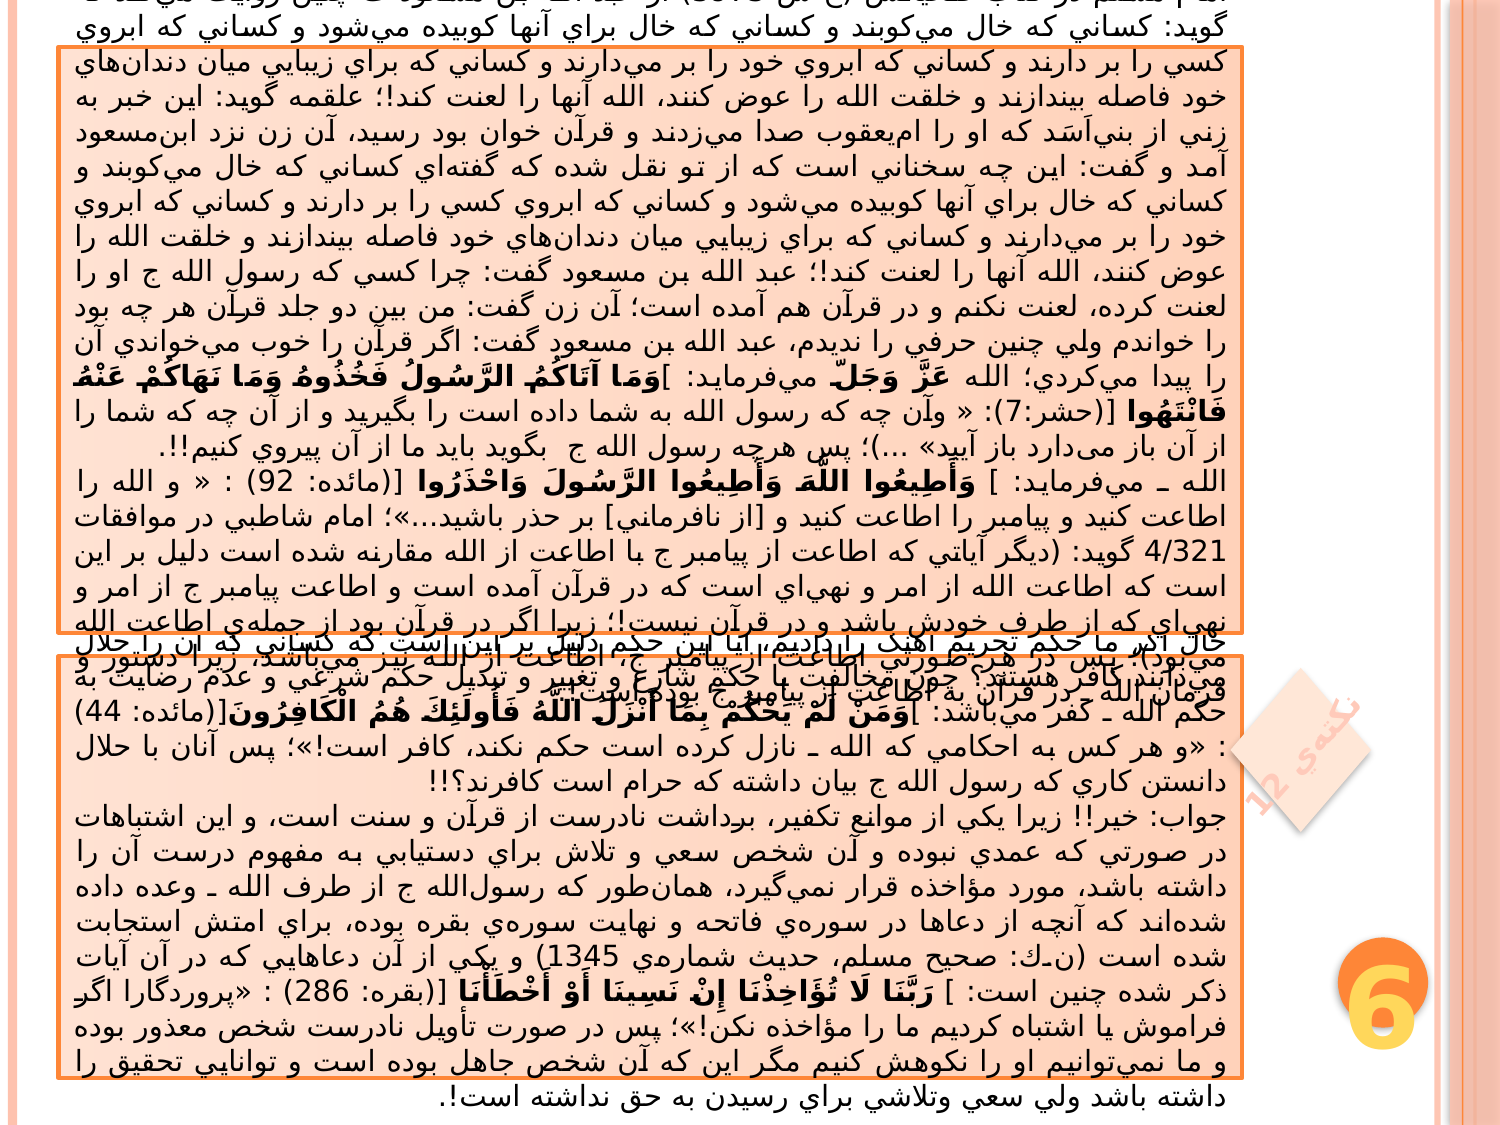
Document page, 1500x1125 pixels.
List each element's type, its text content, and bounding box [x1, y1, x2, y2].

text_box نكته‌ي 12 [1220, 667, 1385, 841]
text_box [1284, 732, 1373, 835]
text_box حال اگر ما حكم تحريم آهنگ را داديم، آيا اين حكم دليل بر اين است كه كساني كه آن را حلال مي‌دانند كافر هستند؟ چون مخالفت با حكم شارع و تغيير و تبديل حكم شرعي و عدم رضايت به حكم الله ـ كفر مي‌باشد: ]وَمَنْ لَمْ يَحْكُمْ بِمَا أَنْزَلَ اللَّهُ فَأُولَئِكَ هُمُ الْكَافِرُونَ[(مائده: 44) : «و هر كس به احكامي كه الله ـ نازل كرده است حكم نكند، كافر است!»؛ پس آنان با حلال دانستن كاري كه رسول الله‌ ج بيان داشته كه حرام است كافرند؟!! جواب: خير!! زيرا يكي از موانع تكفير، برداشت نادرست از قرآن و سنت است، و اين اشتباهات در صورتي كه عمدي نبوده و آن شخص سعي و تلاش براي دستيابي به مفهوم درست آن را داشته باشد، مورد مؤاخذه قرار نمي‌گيرد، همان‌طور كه رسول‌الله ج از طرف الله ـ وعده داده شده‌اند كه آنچه از دعاها در سوره‌ي فاتحه و نهايت سوره‌ي بقره بوده، براي امتش استجابت شده است (ن.ك: صحيح مسلم، حديث شماره‌ي 1345) و يكي از آن دعاهايي كه در آن آيات ذكر شده چنين است: ] رَبَّنَا لَا تُؤَاخِذْنَا إِنْ نَسِينَا أَوْ أَخْطَأْنَا [(بقره: 286) : «پروردگارا اگر فراموش يا اشتباه كرديم ما را مؤاخذه نكن!»؛ پس در صورت تأويل نادرست شخص معذور بوده و ما نمي‌توانيم او را نكوهش كنيم مگر اين‌ كه آن شخص جاهل بوده است و توانايي تحقيق را داشته باشد ولي سعي وتلاشي براي رسيدن به حق نداشته است!. [56, 654, 1244, 1080]
text_box [1228, 665, 1322, 773]
text_box 6 [1328, 928, 1435, 1079]
text_box امام مسلم در كتاب صحيحش (ح ش 3973) از عبد الله بن مسعود ت چنين روايت مي‌كند كه گويد: كساني كه خال مي‌كوبند و كساني كه خال براي آنها كوبيده مي‌شود و كساني كه ابروي كسي را بر دارند و كساني كه ابروي خود را بر مي‌دارند و كساني كه براي زيبايي ميان دندان‌هاي خود فاصله بيندازند و خلقت الله را عوض كنند، الله آنها را لعنت كند!؛ علقمه گويد: اين خبر به زني از بني‌اَسَد كه او را ام‌يعقوب صدا مي‌زدند و قرآن ‌خوان بود رسيد، آن زن نزد ابن‌مسعود آمد و گفت: اين چه سخناني است كه از تو نقل شده كه گفته‌اي كساني كه خال مي‌كوبند و كساني كه خال براي آنها كوبيده مي‌شود و كساني كه ابروي كسي را بر دارند و كساني كه ابروي خود را بر مي‌دارند و كساني كه براي زيبايي ميان دندان‌هاي خود فاصله بيندازند و خلقت الله را عوض كنند، الله آنها را لعنت كند!؛ عبد الله بن مسعود گفت: چرا كسي كه رسول الله ج او را لعنت كرده، لعنت نكنم و در قرآن هم آمده است؛ آن زن گفت: من بين دو جلد قرآن هر چه بود را خواندم ولي چنين حرفي را نديدم، عبد الله بن مسعود گفت: اگر قرآن را خوب مي‌خواندي آن را پيدا مي‌كردي؛ الله عَزَّ وَجَلّ مي‌فرمايد: ]وَمَا آتَاكُمُ الرَّسُولُ فَخُذُوهُ وَمَا نَهَاكُمْ عَنْهُ فَانْتَهُوا [(حشر:7): « وآن چه که رسول الله به شما داده است را بگیرید و از آن چه که شما را از آن باز می‌دارد باز آیید» ...)؛ پس هرچه رسول الله ج بگويد بايد ما از آن پيروي كنيم!!. الله ـ مي‌فرمايد: ] وَأَطِيعُوا اللَّهَ وَأَطِيعُوا الرَّسُولَ وَاحْذَرُوا [(مائده: 92) : « و الله را اطاعت كنيد و پيامبر را اطاعت كنيد و [از نافرماني] بر حذر باشيد...»؛ امام شاطبي در موافقات 4/321 گويد: (ديگر آياتي كه اطاعت از پيامبر ج با اطاعت از الله مقارنه شده است دليل بر اين است كه اطاعت الله از امر و نهي‌اي است كه در قرآن آمده است و اطاعت پيامبر ج از امر و نهي‌اي كه از طرف خودش باشد و در قرآن نيست!؛ زيرا اگر در قرآن بود از جمله‌ي اطاعت الله مي‌بود)؛ پس در هر صورتي اطاعت از پيامبر ج، اطاعت از الله نيز مي‌باشد، زيرا دستور و فرمان الله ـ در قرآن به اطاعت از پيامبر ج بوده است!. [56, 45, 1244, 635]
